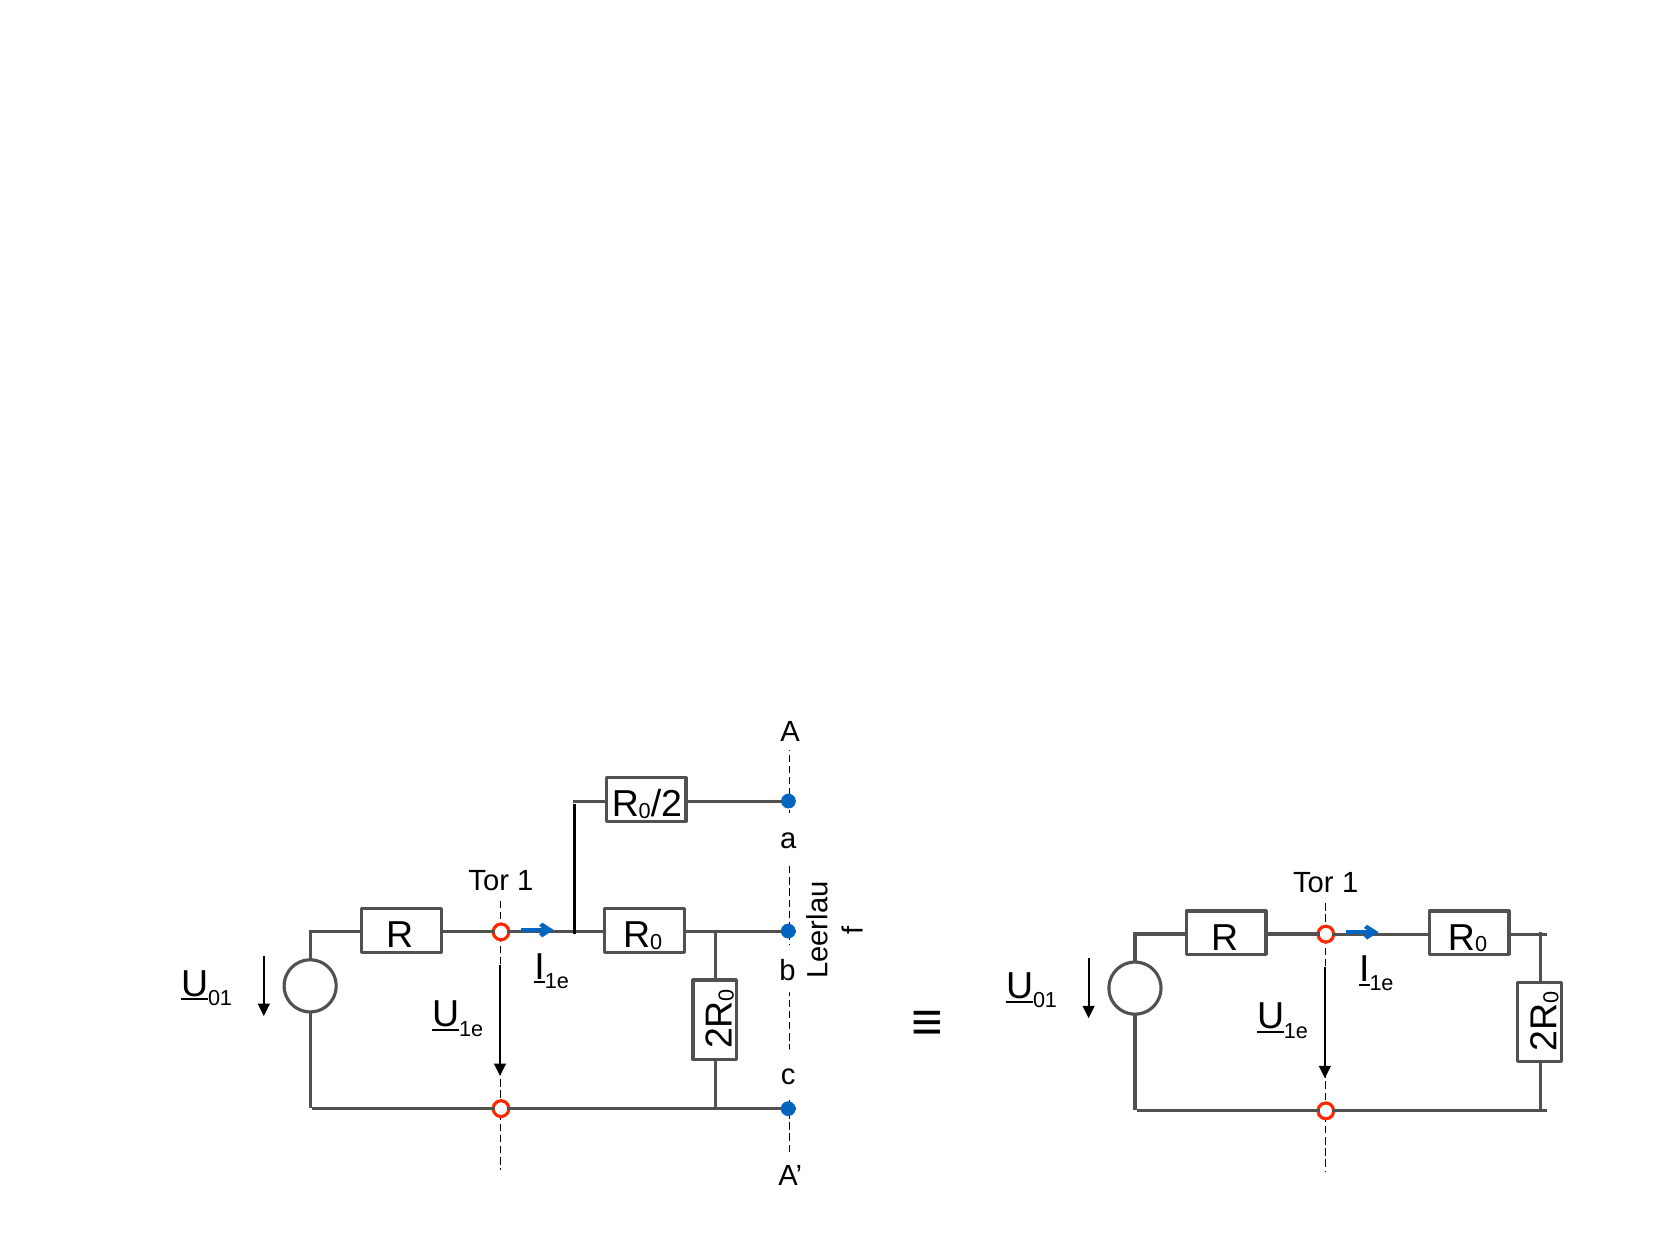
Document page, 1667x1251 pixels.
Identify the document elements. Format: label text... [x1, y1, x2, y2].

text_box [521, 922, 554, 938]
text_box [782, 925, 795, 937]
text_box a [753, 813, 823, 861]
text_box ≡ [892, 998, 962, 1040]
text_box U1e [417, 980, 539, 1052]
text_box [1082, 958, 1095, 1019]
text_box [782, 795, 795, 807]
text_box [1317, 926, 1334, 943]
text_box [1425, 903, 1510, 965]
text_box Leerlauf [812, 871, 854, 990]
text_box [1318, 1054, 1332, 1079]
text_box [1182, 903, 1267, 965]
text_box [1481, 990, 1601, 1052]
text_box c [753, 1049, 823, 1097]
text_box [288, 959, 337, 1012]
text_box b [753, 945, 822, 993]
text_box [493, 923, 509, 940]
text_box A [731, 709, 850, 751]
text_box Tor 1 [1275, 860, 1376, 902]
text_box [1317, 1102, 1334, 1119]
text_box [656, 988, 776, 1050]
text_box I1e [510, 933, 593, 1005]
text_box A’ [731, 1153, 850, 1195]
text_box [587, 770, 707, 832]
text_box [357, 901, 442, 963]
text_box U01 [991, 952, 1113, 1024]
text_box [782, 1102, 794, 1115]
text_box I1e [1334, 935, 1418, 1007]
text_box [601, 901, 685, 963]
text_box [493, 1100, 509, 1117]
text_box [493, 1052, 507, 1076]
text_box [1113, 962, 1162, 1015]
text_box [257, 955, 271, 1016]
text_box a [731, 816, 850, 864]
text_box U1e [1241, 983, 1364, 1054]
text_box Tor 1 [450, 858, 551, 900]
text_box U01 [166, 950, 288, 1022]
